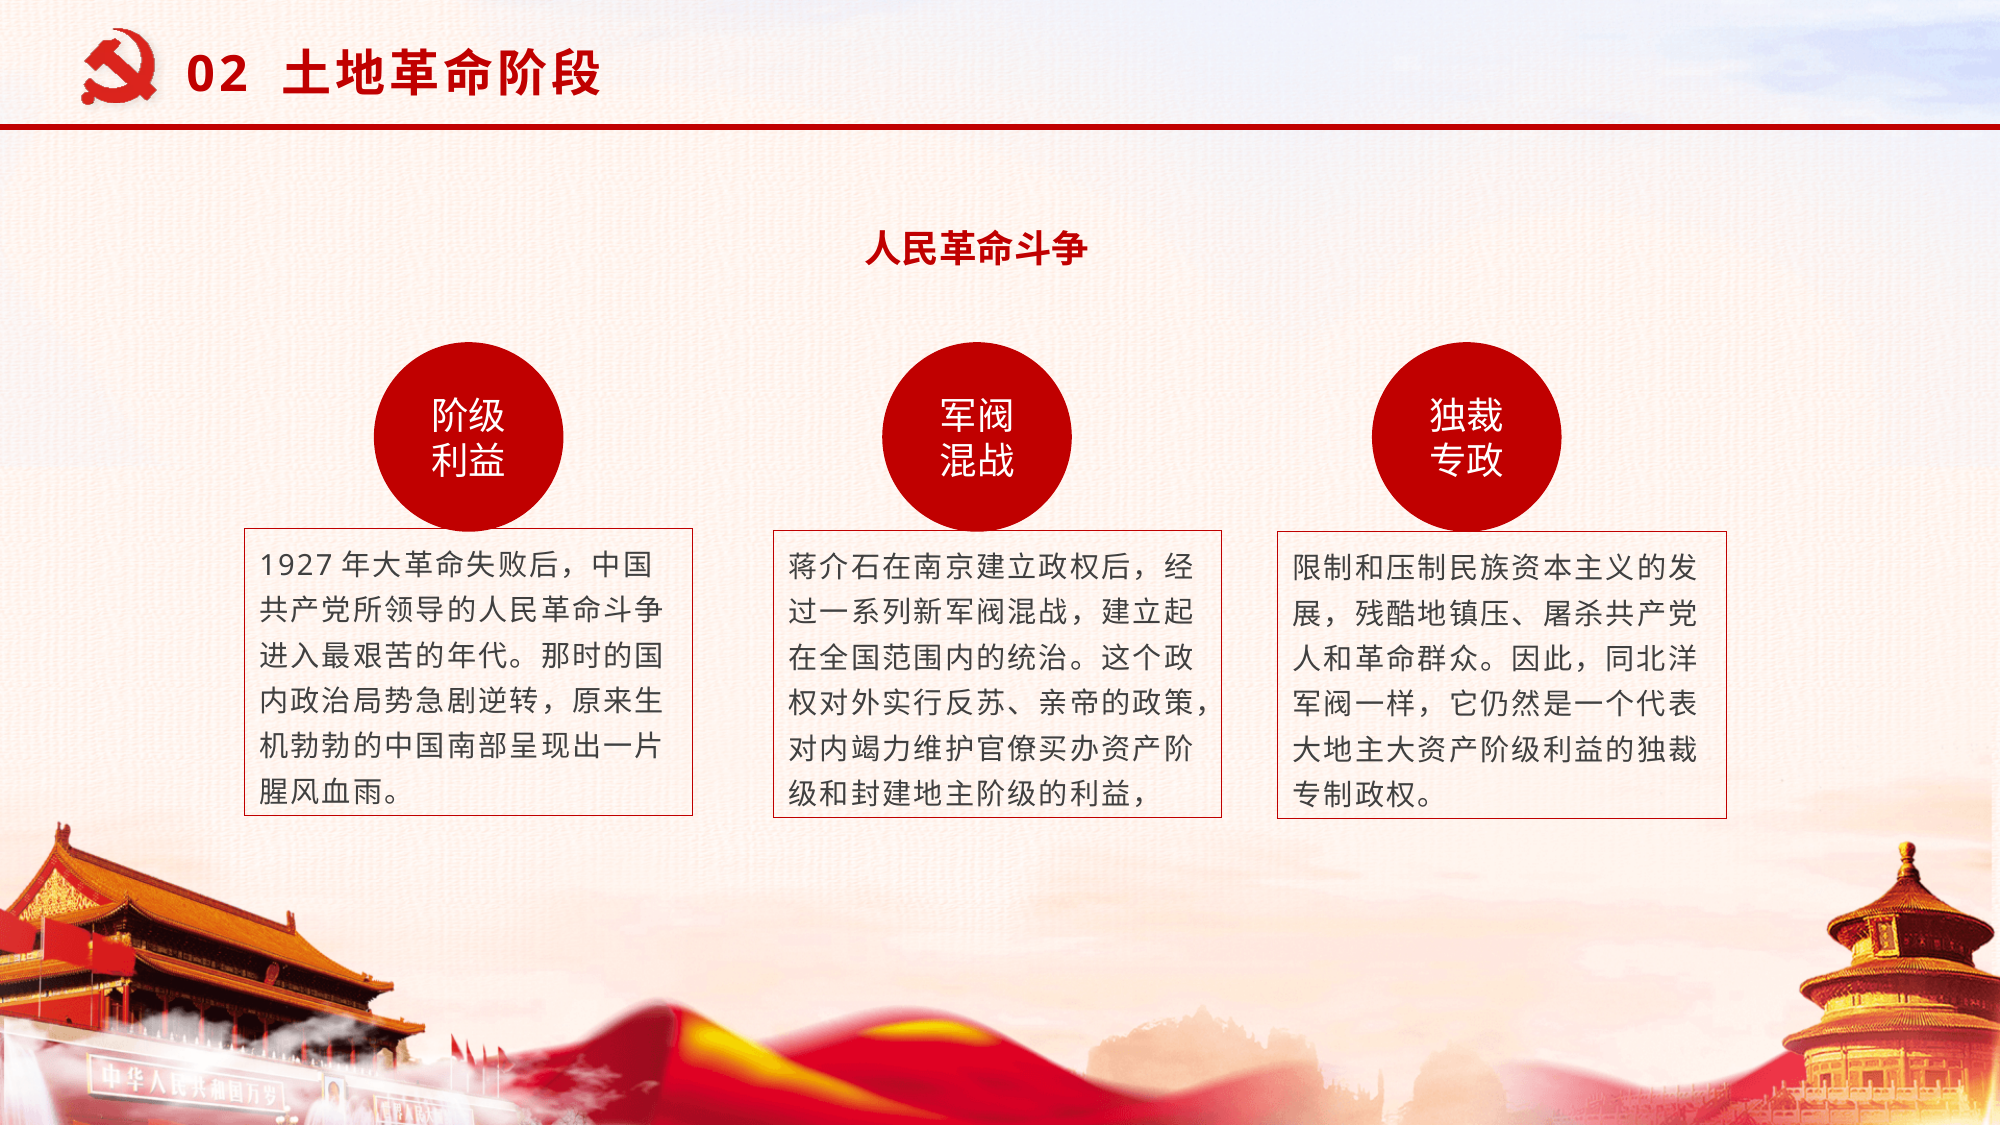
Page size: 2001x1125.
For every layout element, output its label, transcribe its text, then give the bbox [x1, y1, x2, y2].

text_box 限制和压制民族资本主义的发展，残酷地镇压、屠杀共产党人和革命群众。因此，同北洋军阀一样，它仍然是一个代表大地主大资产阶级利益的独裁专制政权。 [1277, 531, 1727, 819]
picture [0, 0, 2000, 124]
text_box 阶级利益 [372, 341, 565, 533]
text_box 独裁专政 [1370, 341, 1563, 533]
text_box 1927年大革命失败后，中国共产党所领导的人民革命斗争进入最艰苦的年代。那时的国内政治局势急剧逆转，原来生机勃勃的中国南部呈现出一片腥风血雨。 [244, 528, 693, 816]
picture [0, 130, 2000, 1125]
text_box 人民革命斗争 [849, 217, 1105, 278]
text_box 军阀混战 [881, 341, 1073, 533]
text_box 蒋介石在南京建立政权后，经过一系列新军阀混战，建立起在全国范围内的统治。这个政权对外实行反苏、亲帝的政策，对内竭力维护官僚买办资产阶级和封建地主阶级的利益， [773, 530, 1222, 818]
text_box 02 土地革命阶段 [178, 34, 617, 109]
